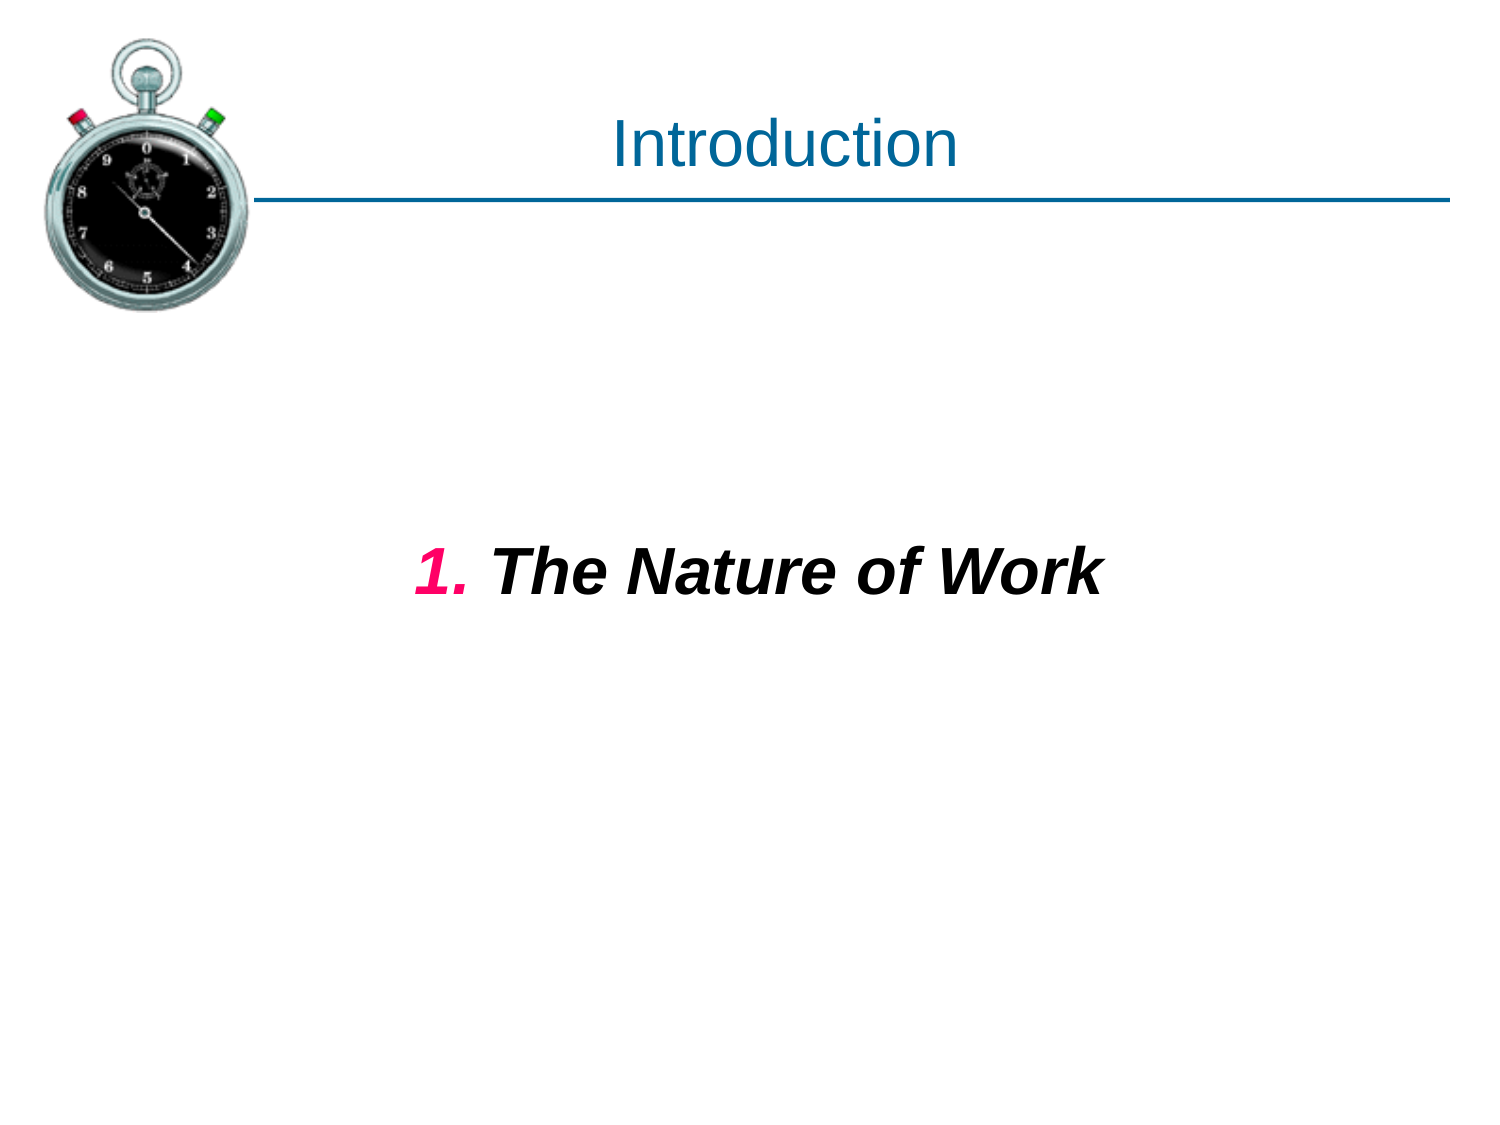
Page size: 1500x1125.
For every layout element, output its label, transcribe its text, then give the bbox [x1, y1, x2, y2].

picture [37, 37, 254, 313]
title Introduction [275, 37, 1297, 188]
list The Nature of Work [399, 237, 1450, 975]
